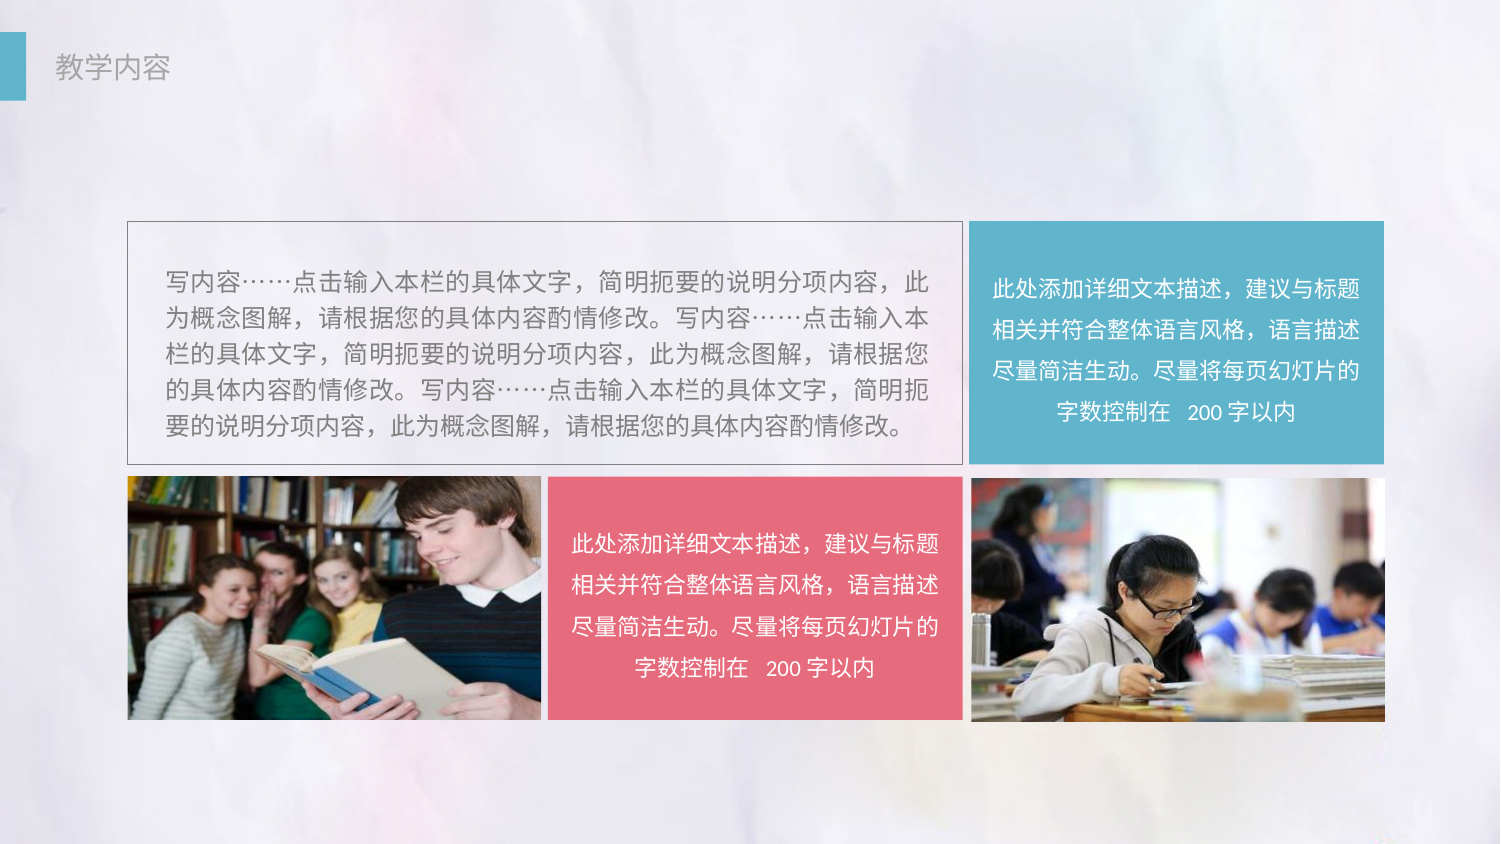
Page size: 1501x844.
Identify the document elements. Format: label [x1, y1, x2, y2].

picture [0, 0, 1500, 844]
text_box [127, 221, 1385, 720]
